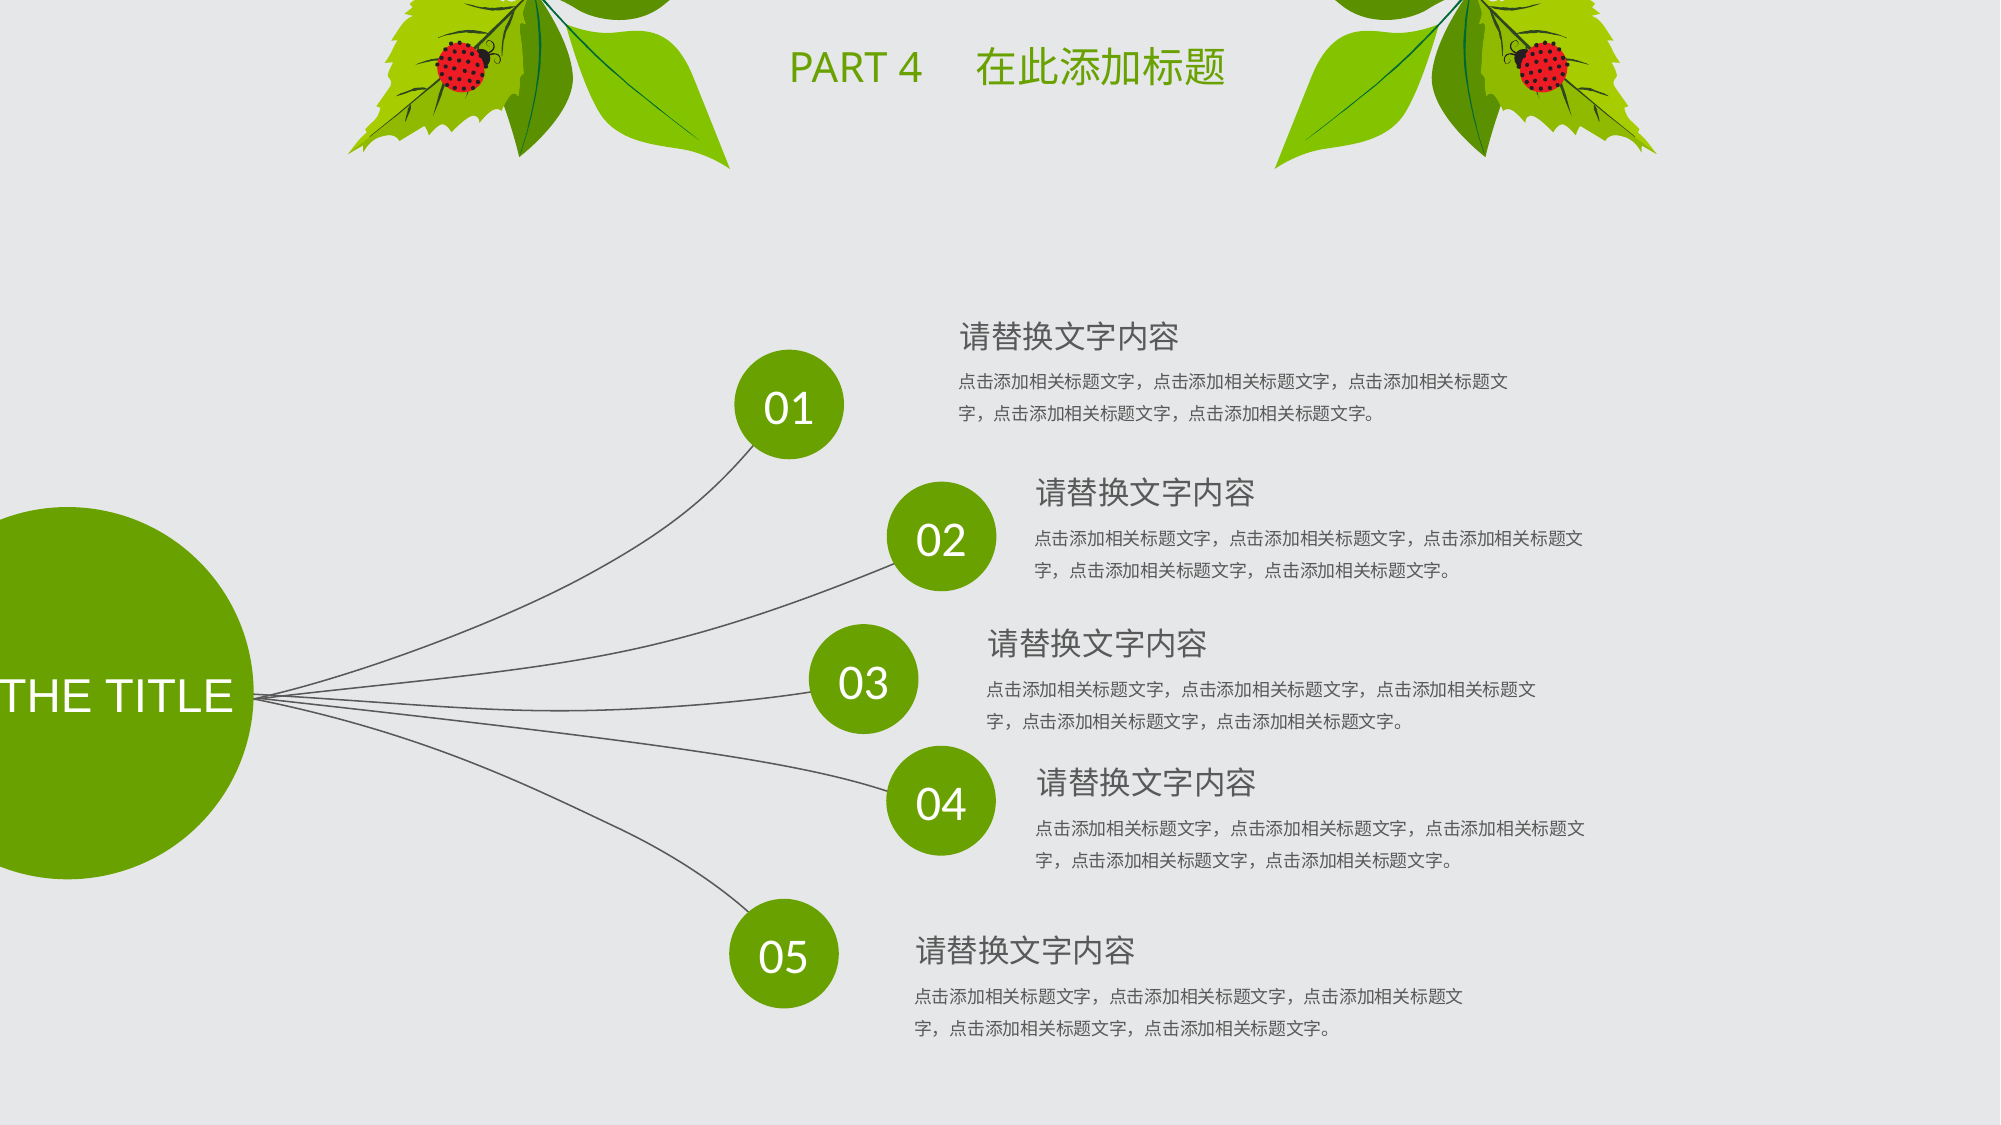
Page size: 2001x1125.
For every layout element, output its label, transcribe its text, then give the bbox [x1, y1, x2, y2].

text_box 点击添加相关标题文字，点击添加相关标题文字，点击添加相关标题文字，点击添加相关标题文字，点击添加相关标题文字。 [971, 660, 1558, 739]
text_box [247, 408, 940, 951]
text_box 请替换文字内容 [945, 309, 1196, 362]
text_box 请替换文字内容 [900, 923, 1151, 977]
text_box 请替换文字内容 [1020, 465, 1271, 519]
text_box 05 [729, 951, 839, 1009]
text_box 请替换文字内容 [1022, 755, 1273, 809]
text_box 请替换文字内容 [973, 616, 1224, 670]
text_box 01 [734, 349, 845, 408]
text_box 点击添加相关标题文字，点击添加相关标题文字，点击添加相关标题文字，点击添加相关标题文字，点击添加相关标题文字。 [943, 352, 1530, 432]
text_box 点击添加相关标题文字，点击添加相关标题文字，点击添加相关标题文字，点击添加相关标题文字，点击添加相关标题文字。 [1019, 509, 1605, 589]
text_box 点击添加相关标题文字，点击添加相关标题文字，点击添加相关标题文字，点击添加相关标题文字，点击添加相关标题文字。 [1020, 799, 1607, 879]
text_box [364, 0, 1641, 176]
text_box THE TITLE [0, 507, 247, 880]
text_box 04 [940, 745, 996, 856]
text_box 点击添加相关标题文字，点击添加相关标题文字，点击添加相关标题文字，点击添加相关标题文字，点击添加相关标题文字。 [899, 967, 1485, 1047]
text_box 02 [940, 481, 997, 592]
